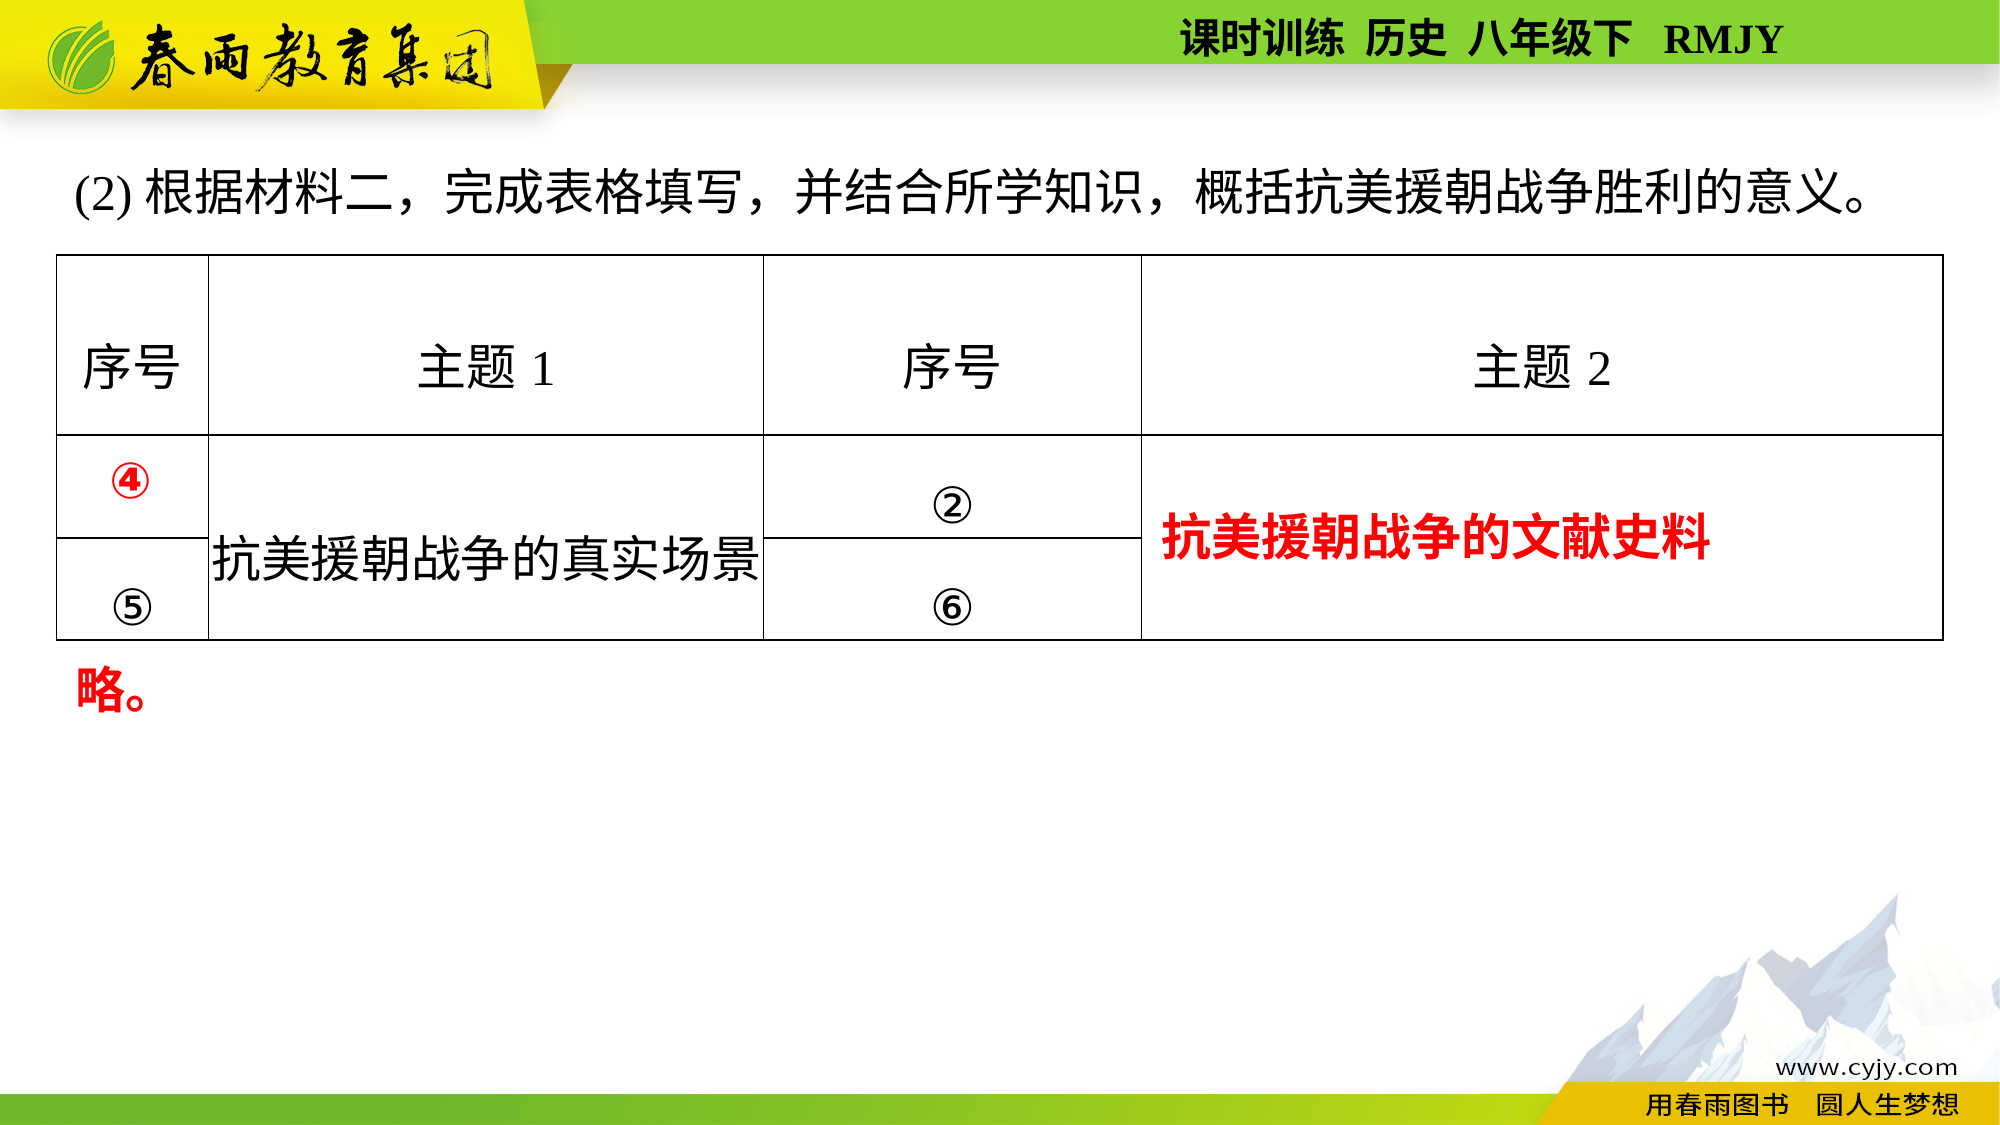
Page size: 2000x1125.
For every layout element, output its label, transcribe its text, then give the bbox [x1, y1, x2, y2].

text_box 抗美援朝战争的文献史料 [1146, 468, 1738, 573]
table_header 主题2 [1142, 256, 1942, 434]
table_cell 抗美援朝战争的真实场景 [209, 436, 763, 639]
picture [0, 0, 2000, 1125]
text_box ④ [94, 441, 167, 516]
table_header 主题1 [209, 256, 763, 434]
table_cell ② [764, 436, 1141, 537]
table_header 序号 [57, 256, 208, 434]
table_cell ⑥ [764, 539, 1141, 639]
table_cell [1142, 436, 1942, 639]
list (2)根据材料二，完成表格填写，并结合所学知识，概括抗美援朝战争胜利的意义。 [59, 122, 1944, 217]
table_header 序号 [764, 256, 1141, 434]
table_cell ⑤ [57, 539, 208, 639]
text_box 略。 [60, 621, 190, 727]
table_cell [57, 436, 208, 537]
